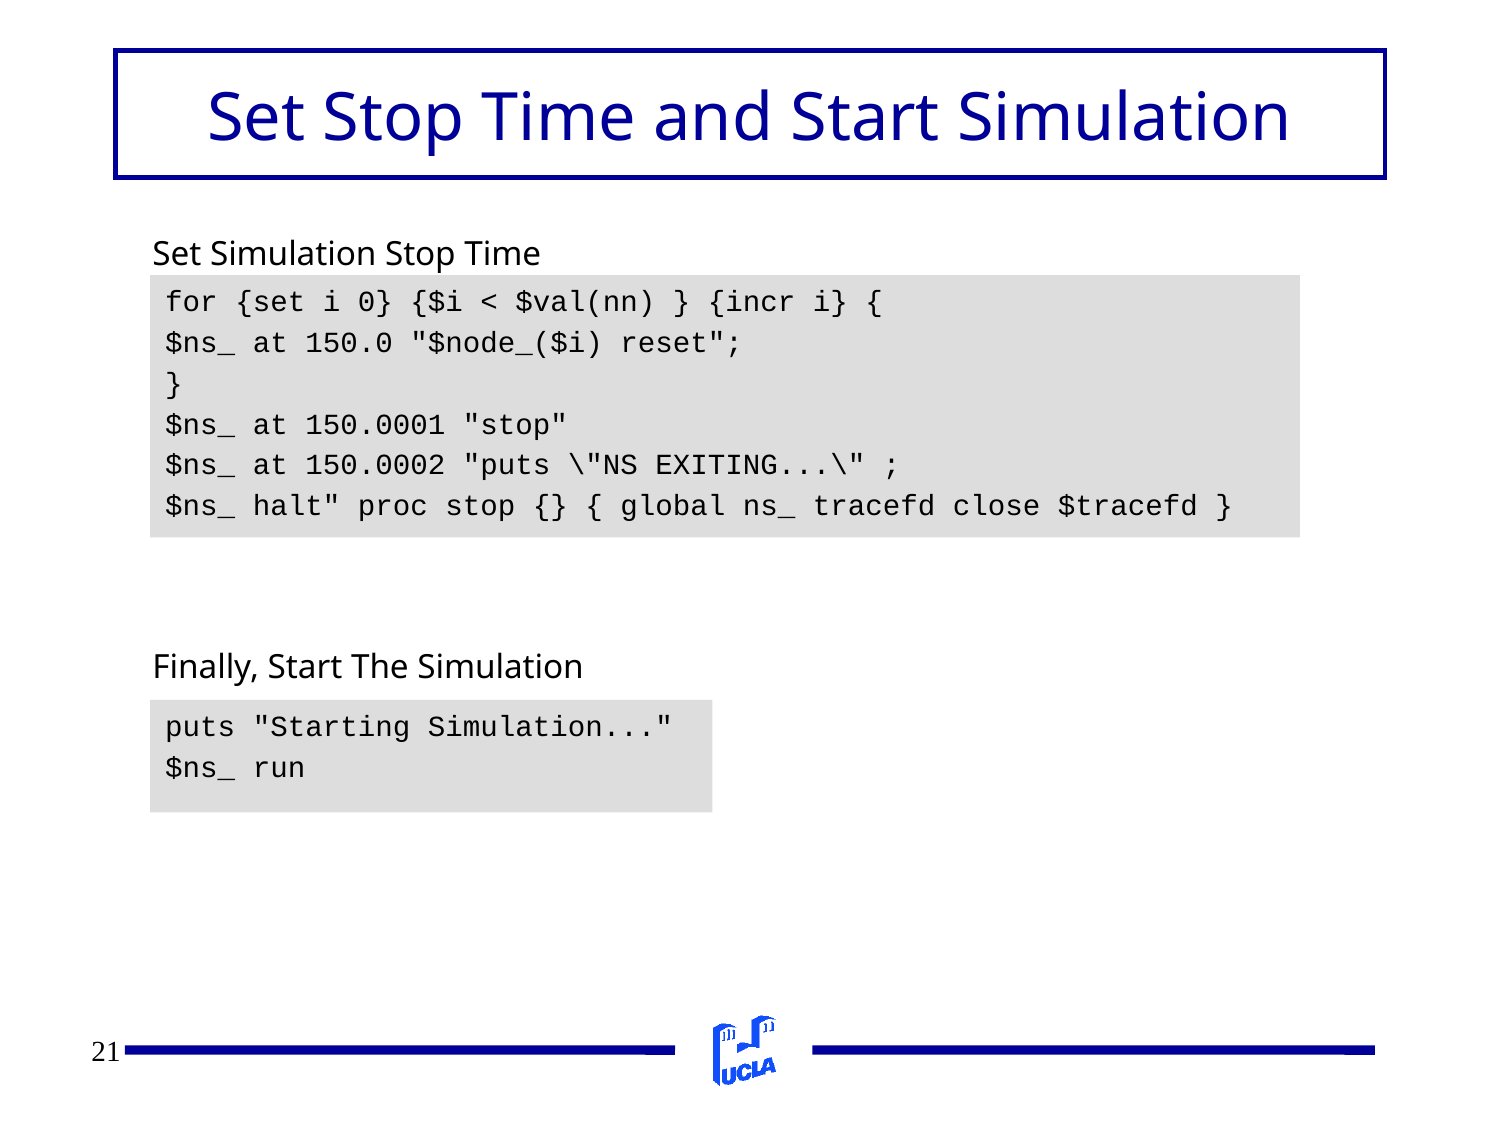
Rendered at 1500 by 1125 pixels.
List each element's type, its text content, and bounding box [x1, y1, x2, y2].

text_box for {set i 0} {$i < $val(nn) } {incr i} { $ns_ at 150.0 "$node_($i) reset"; } $ns_ at 150.0001 "stop" $ns_ at 150.0002 "puts \"NS EXITING...\" ; $ns_ halt" proc stop {} { global ns_ tracefd close $tracefd } [150, 275, 1300, 538]
text_box puts "Starting Simulation..." $ns_ run [150, 700, 713, 813]
title Set Stop Time and Start Simulation [113, 48, 1387, 180]
slide_number 21 [62, 1024, 151, 1076]
picture [704, 1012, 785, 1090]
list Set Simulation Stop Time [137, 224, 1408, 288]
text_box Finally, Start The Simulation [137, 637, 1407, 700]
